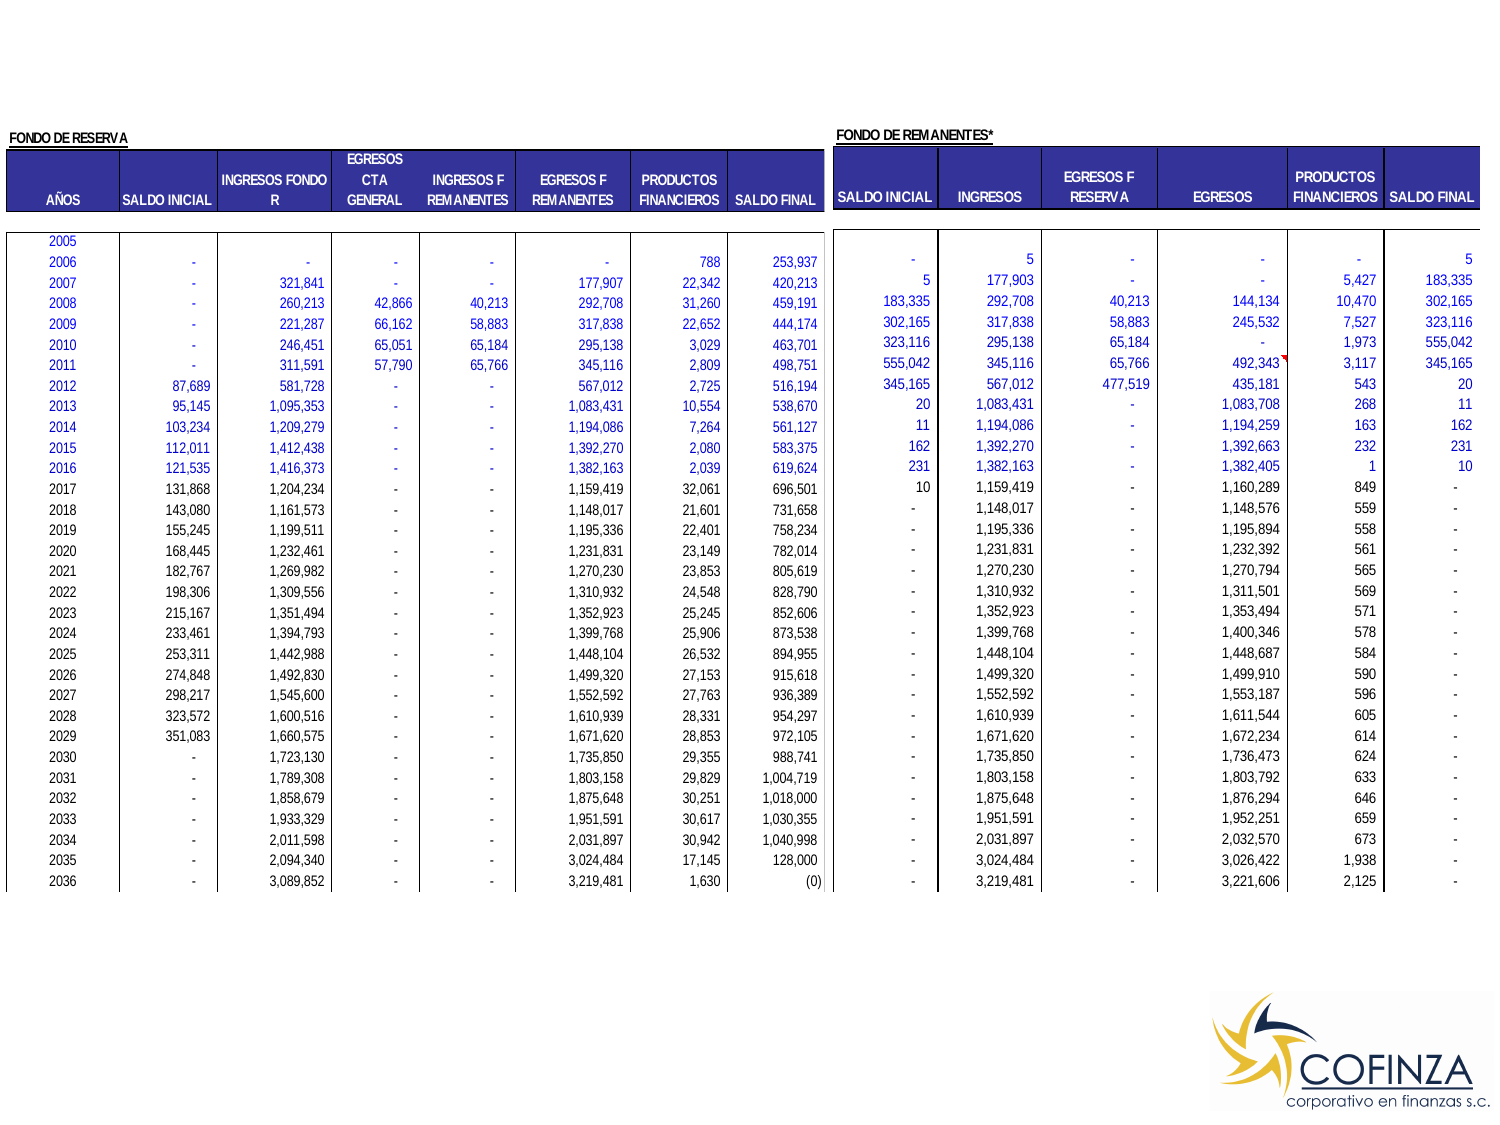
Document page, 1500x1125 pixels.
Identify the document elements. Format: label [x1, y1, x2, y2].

picture [832, 125, 1482, 894]
text_box [0, 0, 1500, 213]
picture [5, 128, 826, 894]
picture [1210, 991, 1494, 1111]
